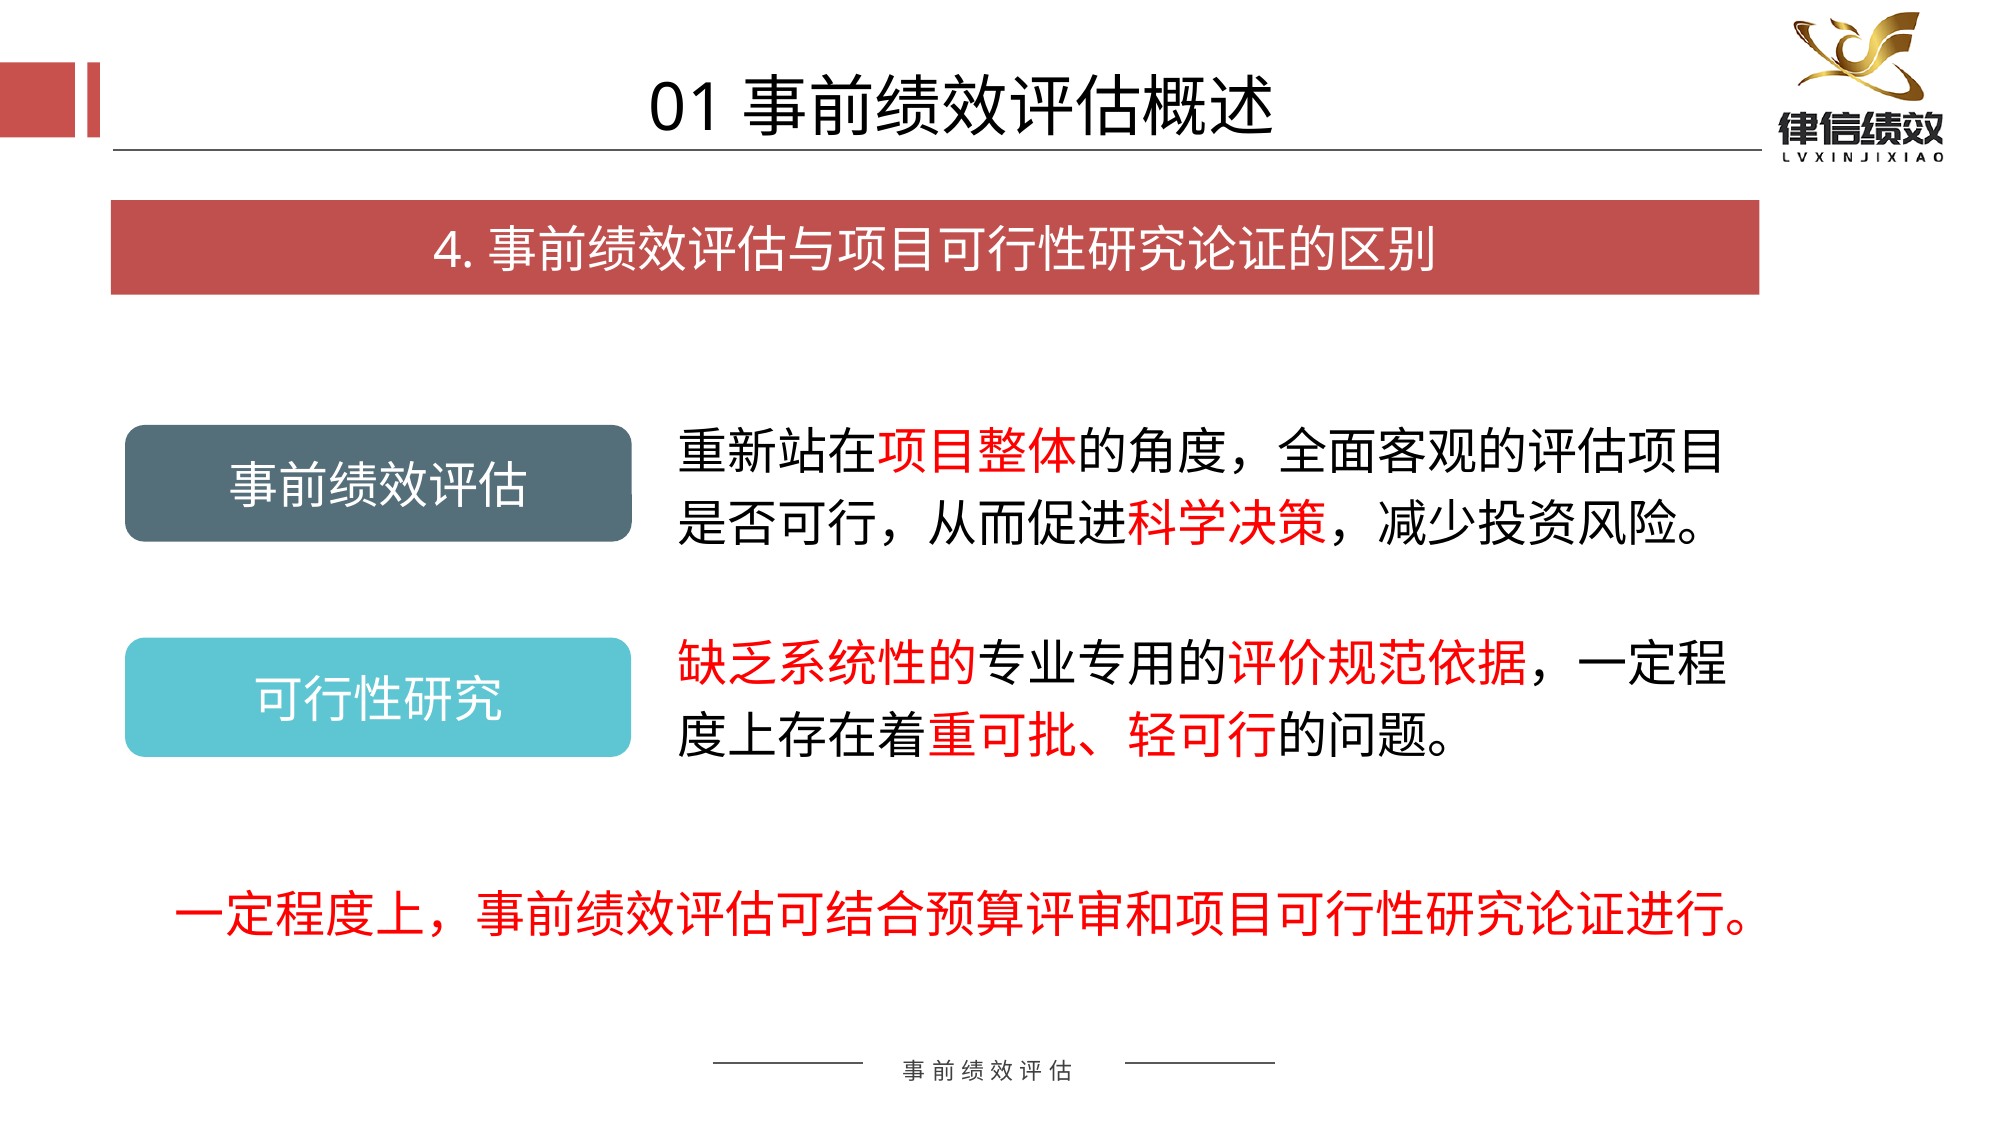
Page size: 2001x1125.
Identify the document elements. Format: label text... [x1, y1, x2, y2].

text_box 重新站在项目整体的角度，全面客观的评估项目是否可行，从而促进科学决策，减少投资风险。 [662, 399, 1766, 559]
text_box 缺乏系统性的专业专用的评价规范依据，一定程度上存在着重可批、轻可行的问题。 [662, 612, 1766, 772]
picture [1762, 0, 1959, 175]
title 一定程度上，事前绩效评估可结合预算评审和项目可行性研究论证进行。 [125, 875, 1825, 973]
text_box 4.事前绩效评估与项目可行性研究论证的区别 [109, 198, 1762, 297]
text_box 可行性研究 [125, 637, 632, 757]
text_box 01事前绩效评估概述 [575, 62, 1350, 145]
text_box 事前绩效评估 [125, 424, 632, 542]
